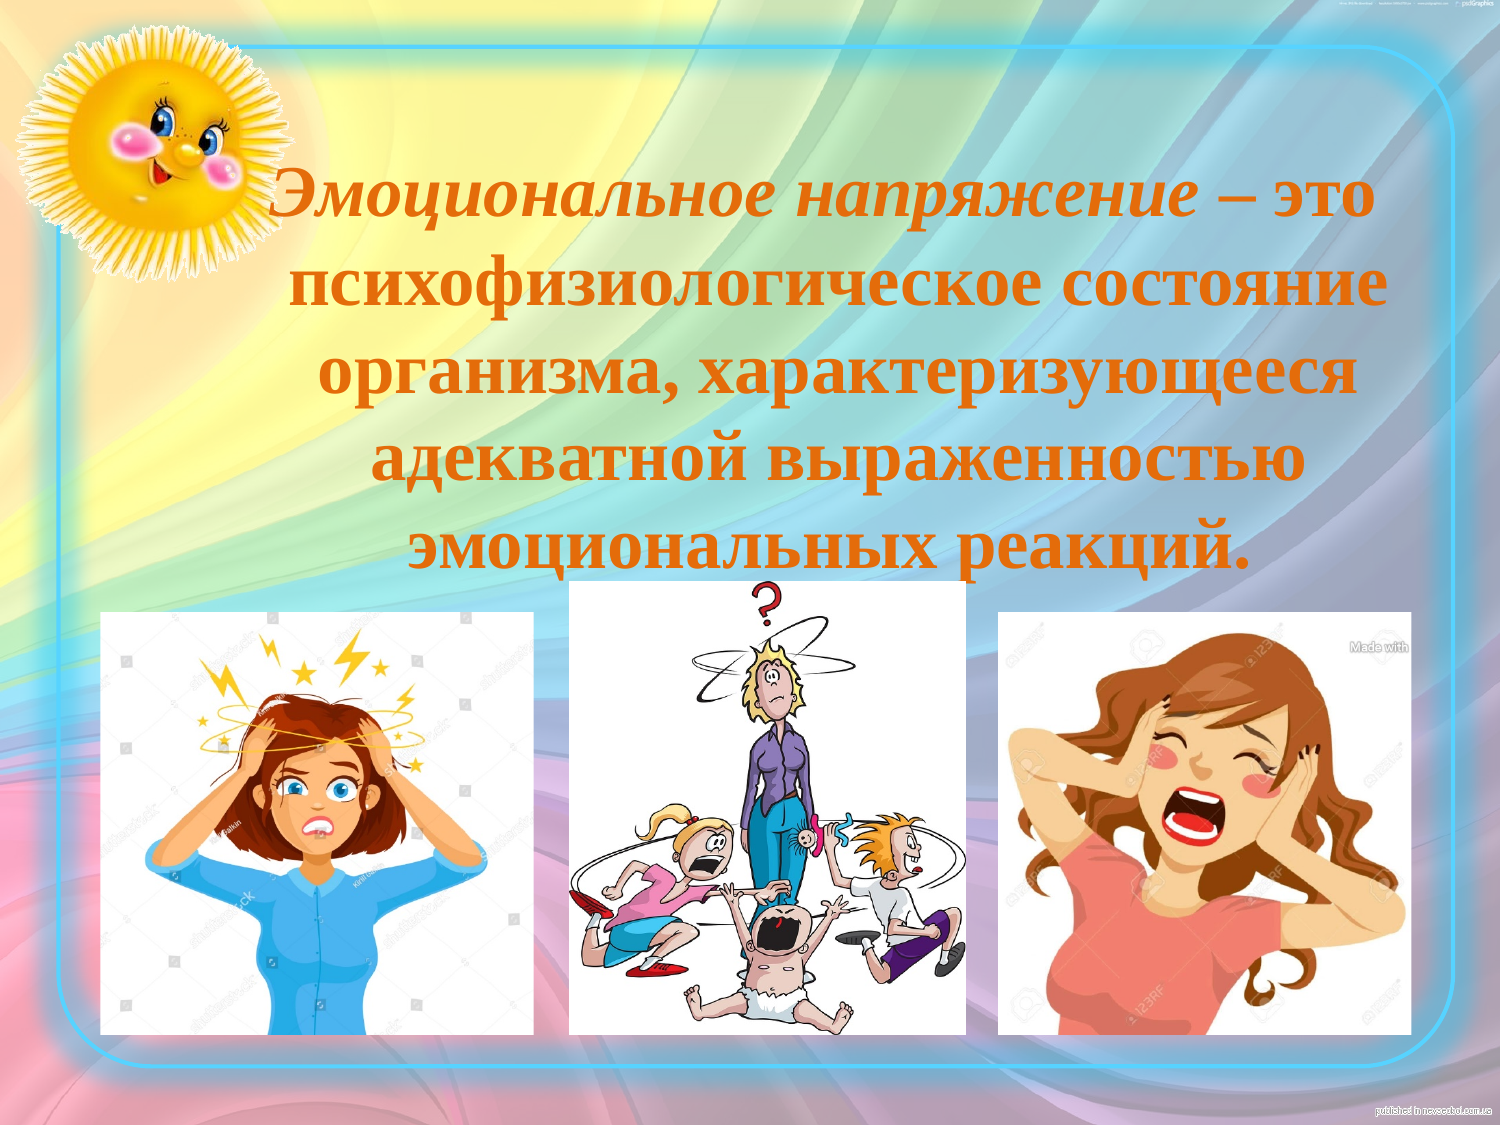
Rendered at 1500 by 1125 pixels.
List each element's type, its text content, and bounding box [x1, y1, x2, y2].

list Эмоциональное напряжение – это психофизиологическое состояние организма, характеризующееся адекватной выраженностью эмоциональных реакций. [135, 125, 1486, 868]
picture [997, 612, 1412, 1035]
picture [11, 11, 340, 340]
picture [100, 612, 534, 1035]
picture [568, 581, 966, 1035]
